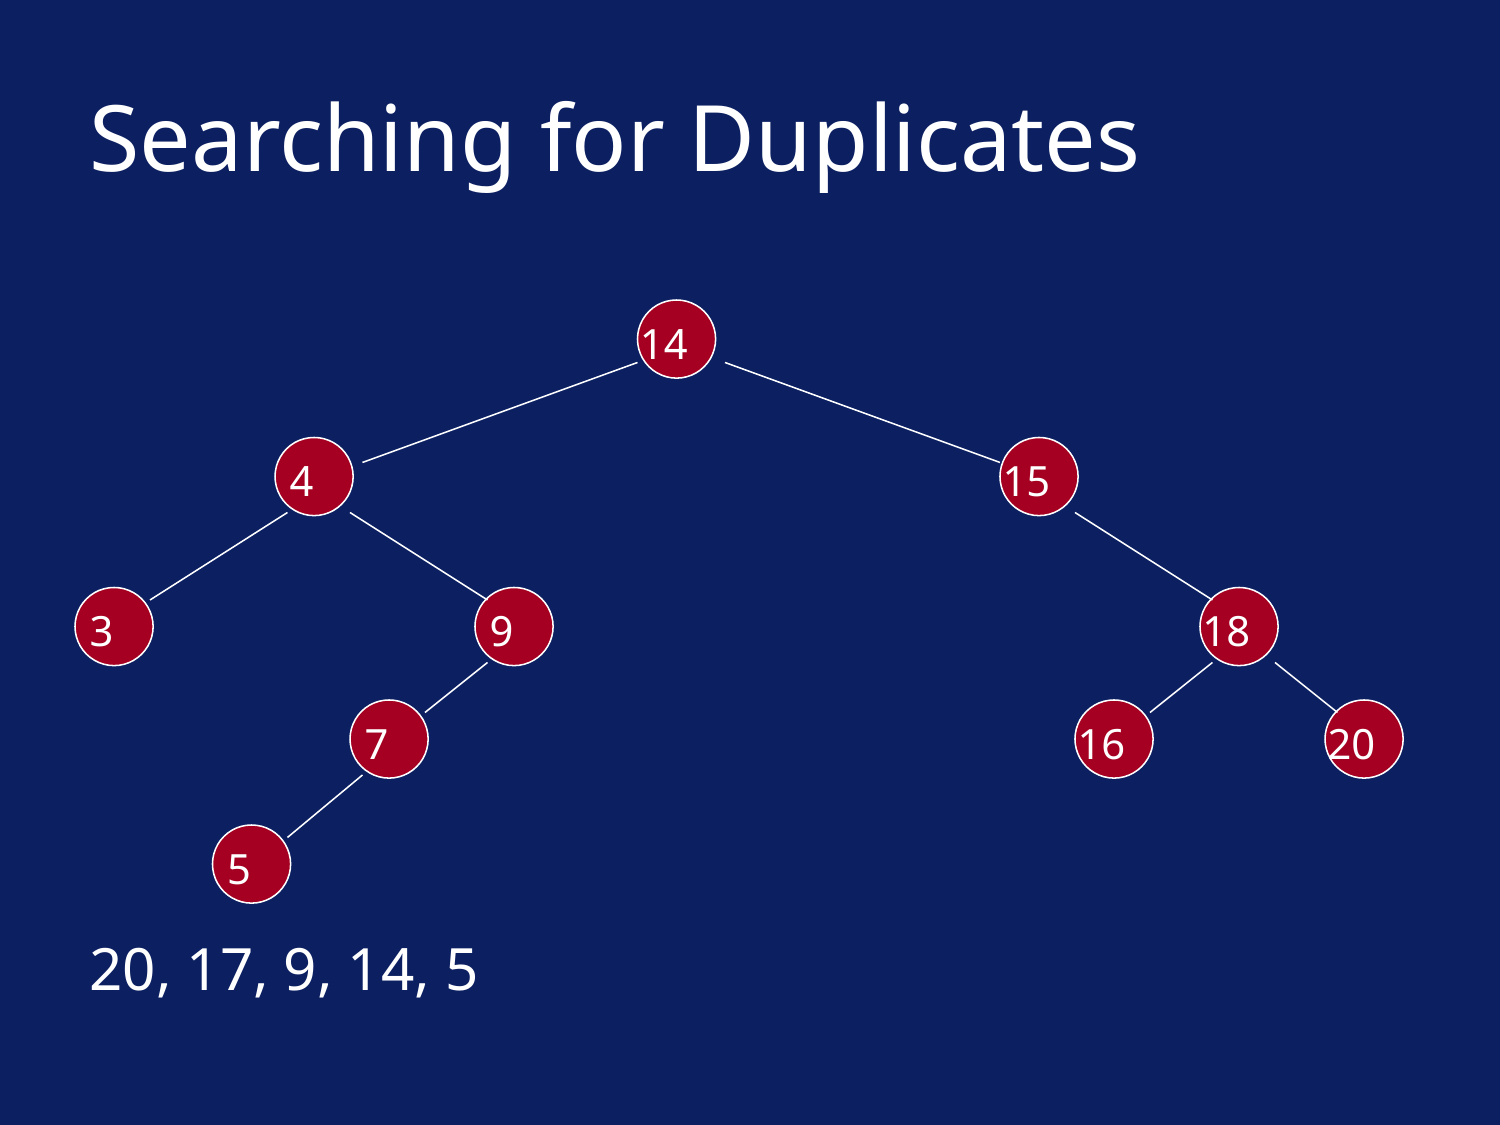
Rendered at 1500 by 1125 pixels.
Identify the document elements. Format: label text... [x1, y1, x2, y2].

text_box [287, 774, 363, 838]
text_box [624, 299, 716, 389]
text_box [1274, 662, 1338, 713]
list 20, 17, 9, 14, 5 [74, 924, 1425, 1038]
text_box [362, 362, 638, 463]
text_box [424, 662, 488, 713]
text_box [149, 512, 288, 601]
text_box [1149, 662, 1213, 713]
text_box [724, 362, 1001, 463]
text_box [262, 437, 354, 526]
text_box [62, 587, 154, 676]
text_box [349, 512, 488, 601]
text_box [1062, 699, 1154, 789]
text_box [337, 699, 429, 789]
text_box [987, 437, 1079, 526]
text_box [1187, 587, 1279, 676]
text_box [199, 824, 291, 914]
title Searching for Duplicates [74, 59, 1425, 210]
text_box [462, 587, 554, 676]
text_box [1074, 512, 1213, 601]
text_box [1312, 699, 1404, 789]
